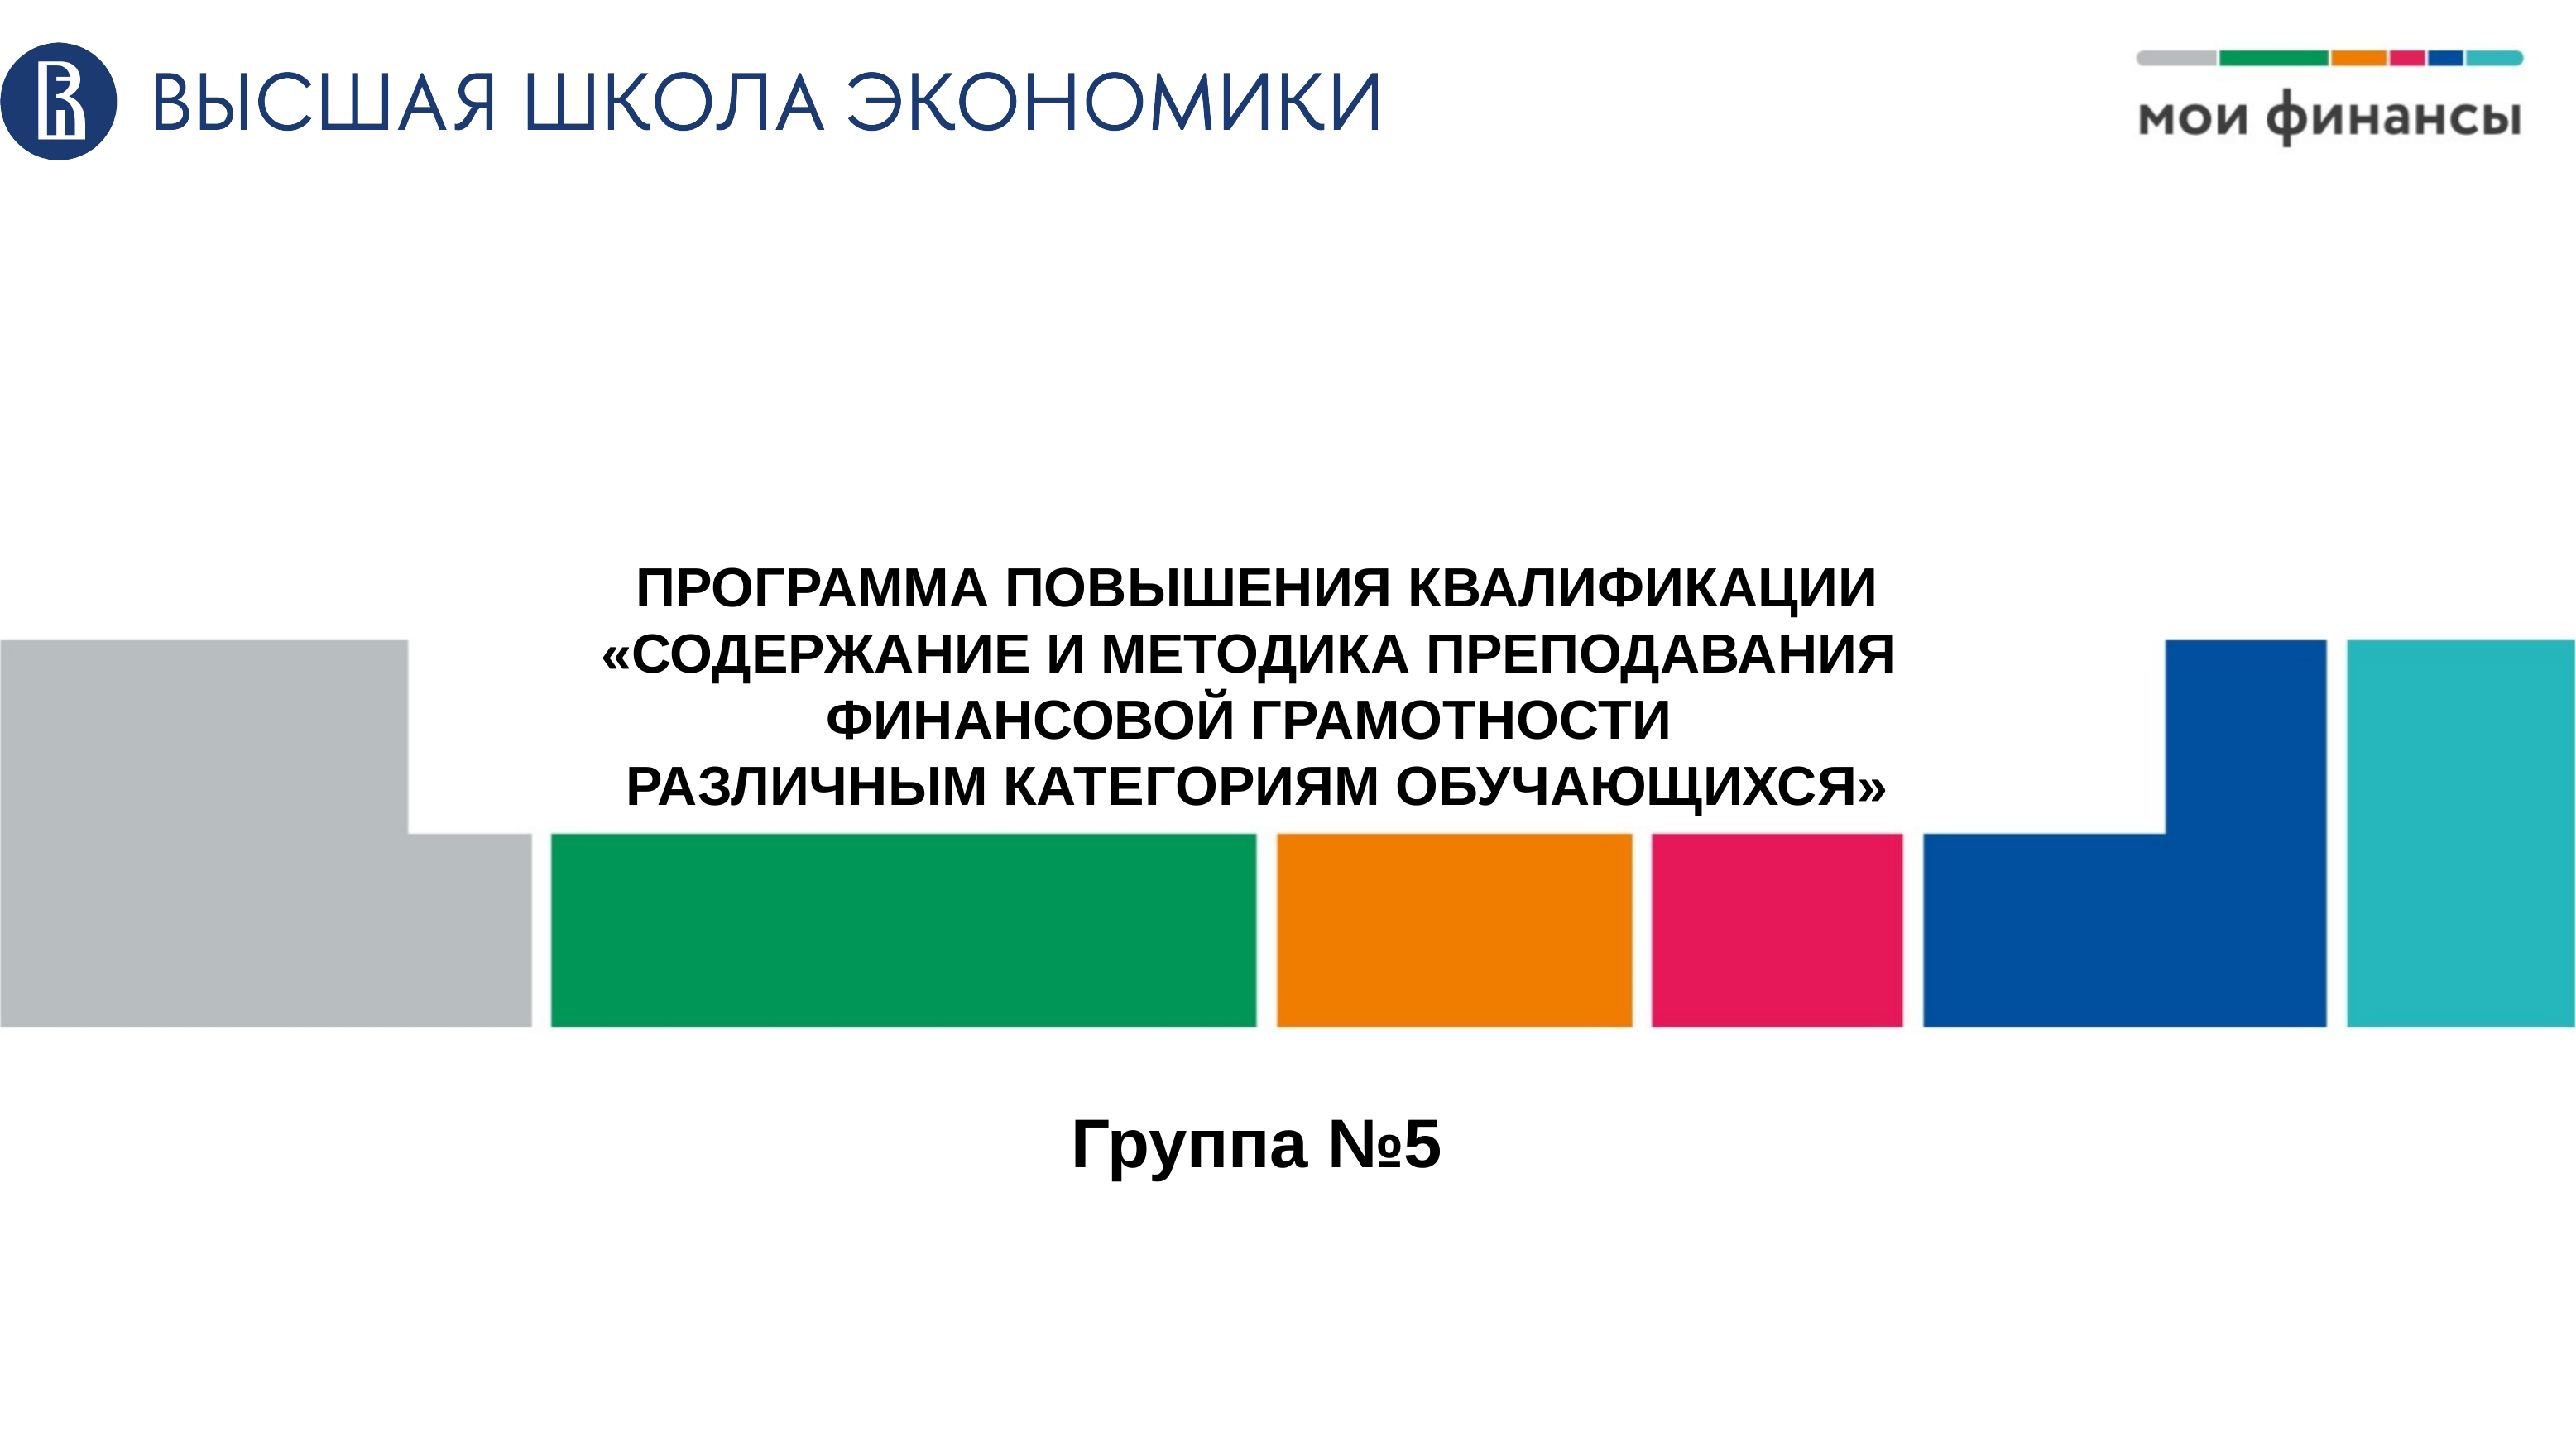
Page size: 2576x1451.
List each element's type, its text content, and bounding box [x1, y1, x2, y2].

text_box ПРОГРАММА ПОВЫШЕНИЯ КВАЛИФИКАЦИИ «СОДЕРЖАНИЕ И МЕТОДИКА ПРЕПОДАВАНИЯ ФИНАНСОВОЙ ГРАМОТНОСТИ РАЗЛИЧНЫМ КАТЕГОРИЯМ ОБУЧАЮЩИХСЯ» [418, 542, 2096, 826]
picture [0, 0, 2576, 1451]
text_box Группа №5 [1058, 1092, 1456, 1188]
